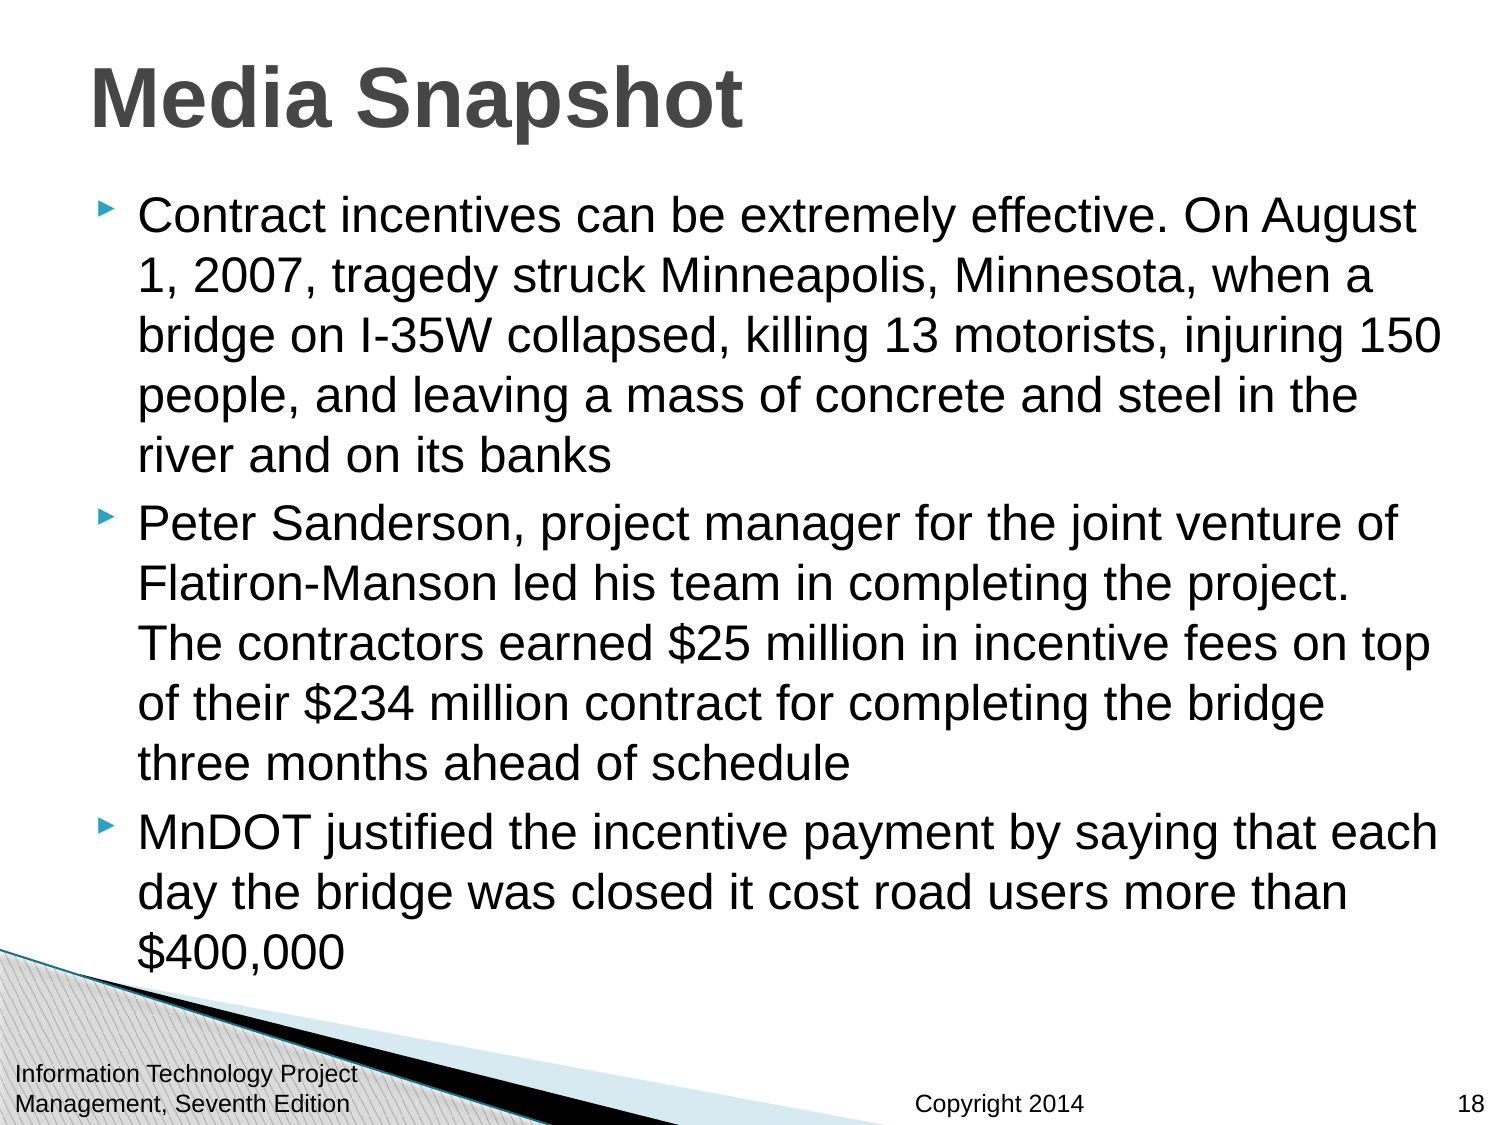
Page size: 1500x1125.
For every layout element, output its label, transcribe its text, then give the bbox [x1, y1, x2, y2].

title Media Snapshot [75, 0, 1425, 188]
list Contract incentives can be extremely effective. On August 1, 2007, tragedy struck Minneapolis, Minnesota, when a bridge on I-35W collapsed, killing 13 motorists, injuring 150 people, and leaving a mass of concrete and steel in the river and on its banks Peter Sanderson, project manager for the joint venture of Flatiron-Manson led his team in completing the project. The contractors earned $25 million in incentive fees on top of their $234 million contract for completing the bridge three months ahead of schedule MnDOT justified the incentive payment by saying that each day the bridge was closed it cost road users more than $400,000 [62, 174, 1463, 913]
slide_number 18 [1408, 1065, 1500, 1125]
footer Information Technology Project Management, Seventh Edition [0, 1065, 425, 1125]
